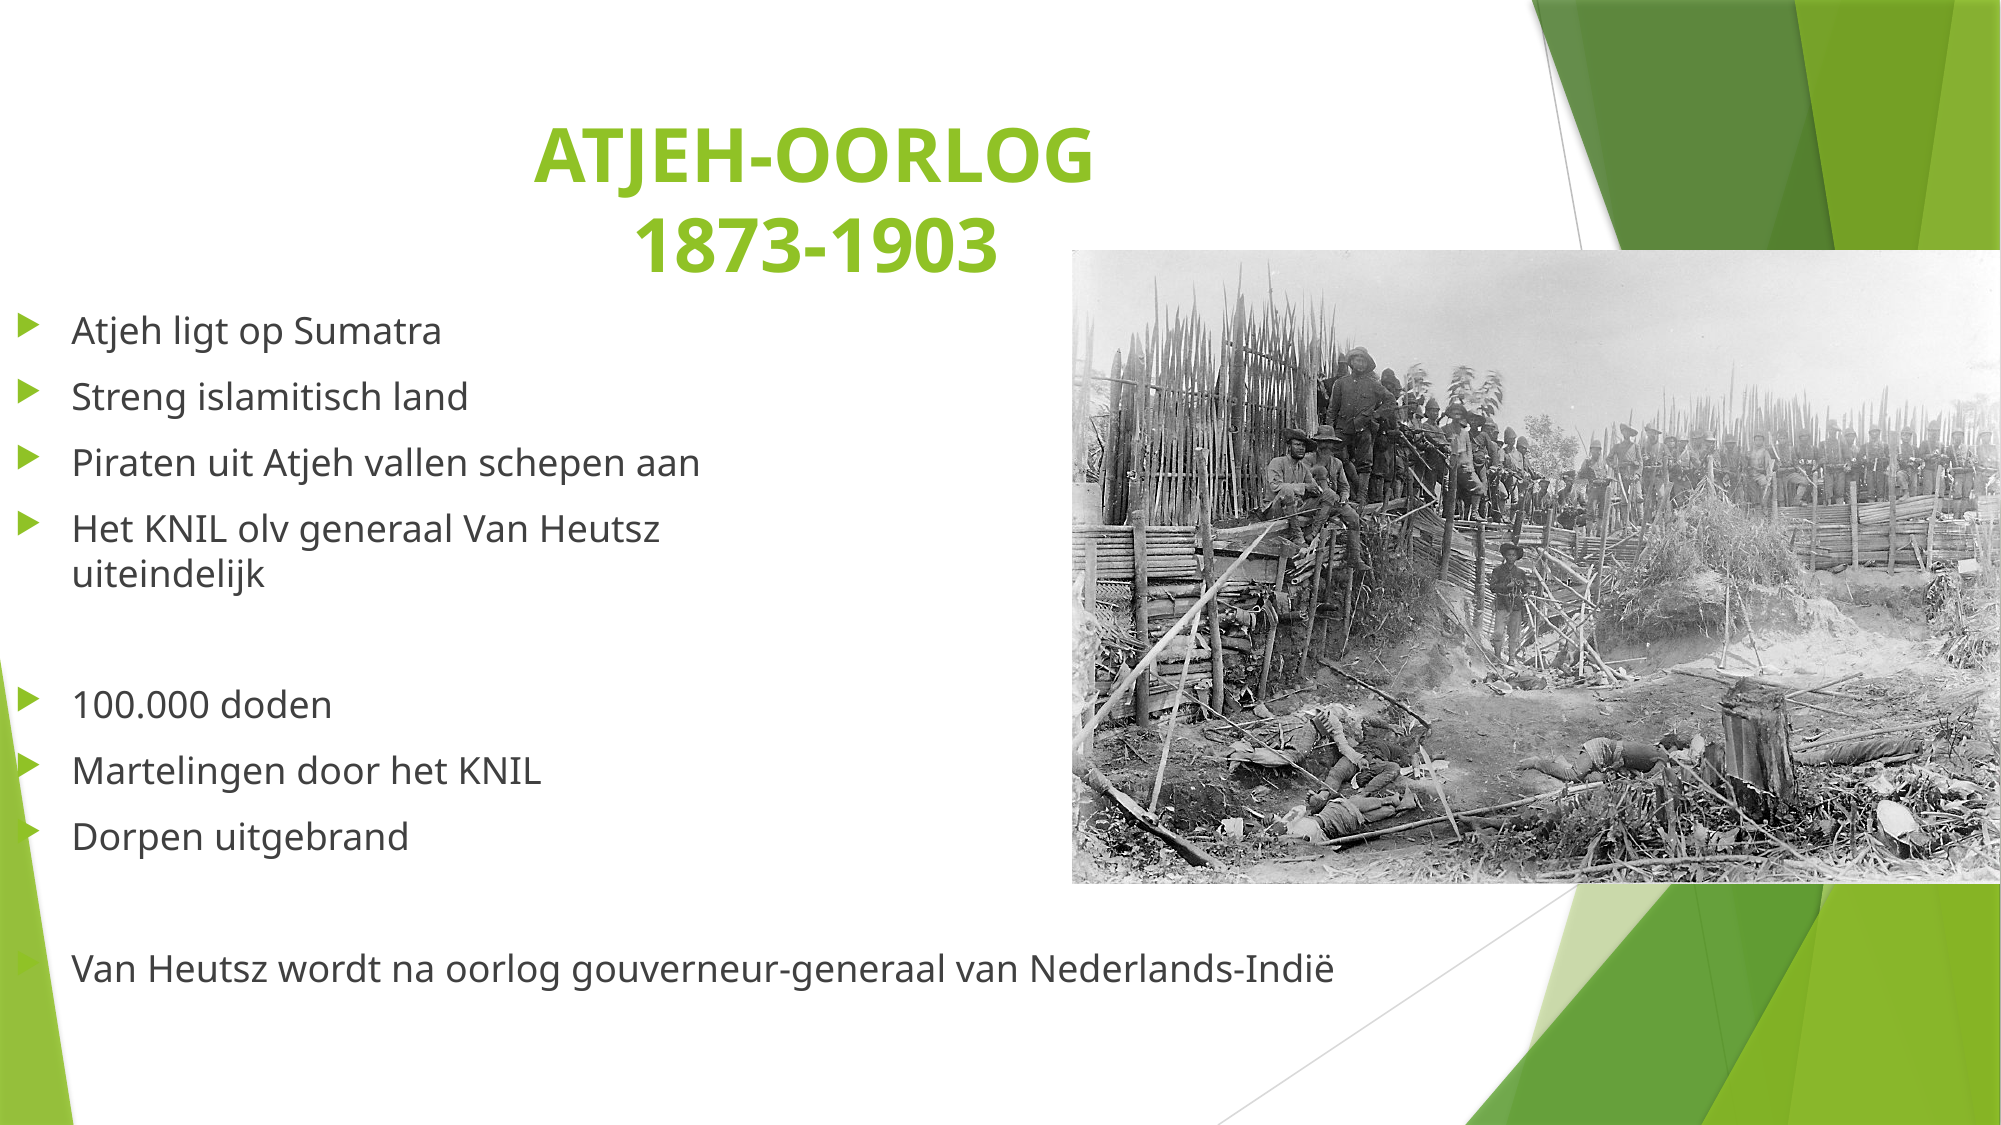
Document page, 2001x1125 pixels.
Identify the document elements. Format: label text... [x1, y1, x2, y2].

picture [1072, 250, 2000, 885]
list Atjeh ligt op Sumatra Streng islamitisch land Piraten uit Atjeh vallen schepen aan Het KNIL olv generaal Van Heutsz bedwingt Atjeh uiteindelijk 100.000 doden Martelingen door het KNIL Dorpen uitgebrand Van Heutsz wordt na oorlog gouverneur-generaal van Nederlands-Indië [0, 299, 2000, 1125]
title ATJEH-OORLOG 1873-1903 [111, 99, 1522, 299]
